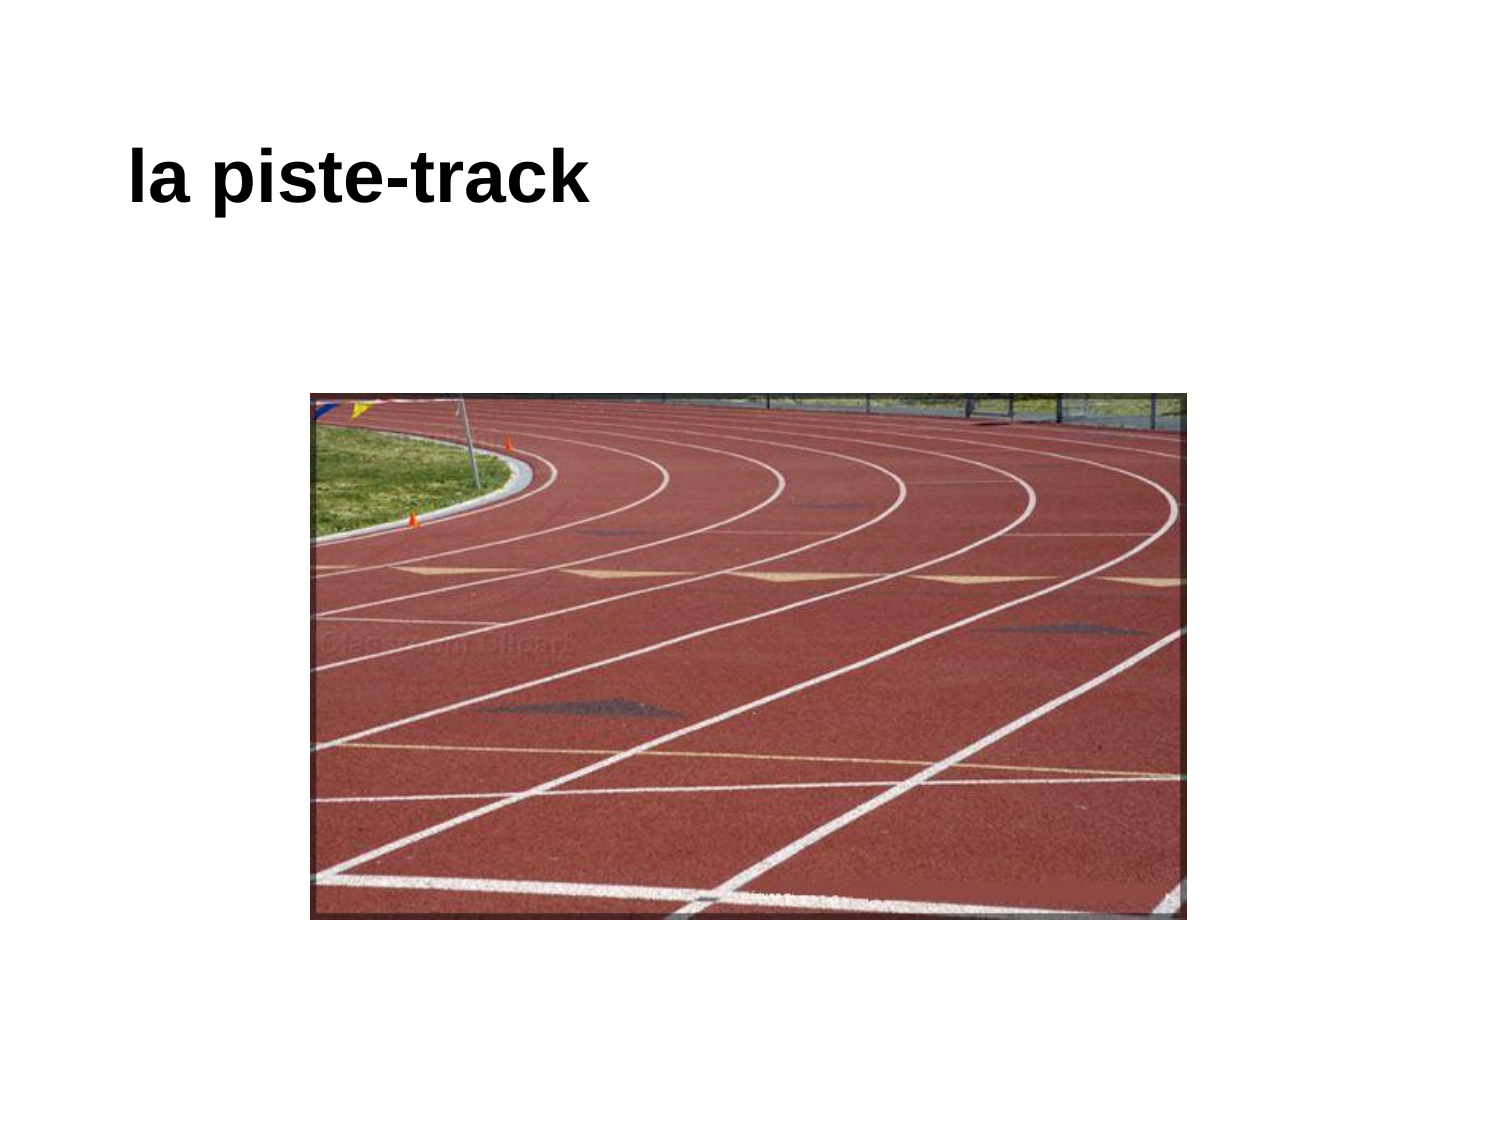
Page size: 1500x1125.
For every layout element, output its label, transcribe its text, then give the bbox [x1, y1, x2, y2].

title la piste-track [75, 14, 1425, 233]
text_box [310, 393, 1187, 920]
